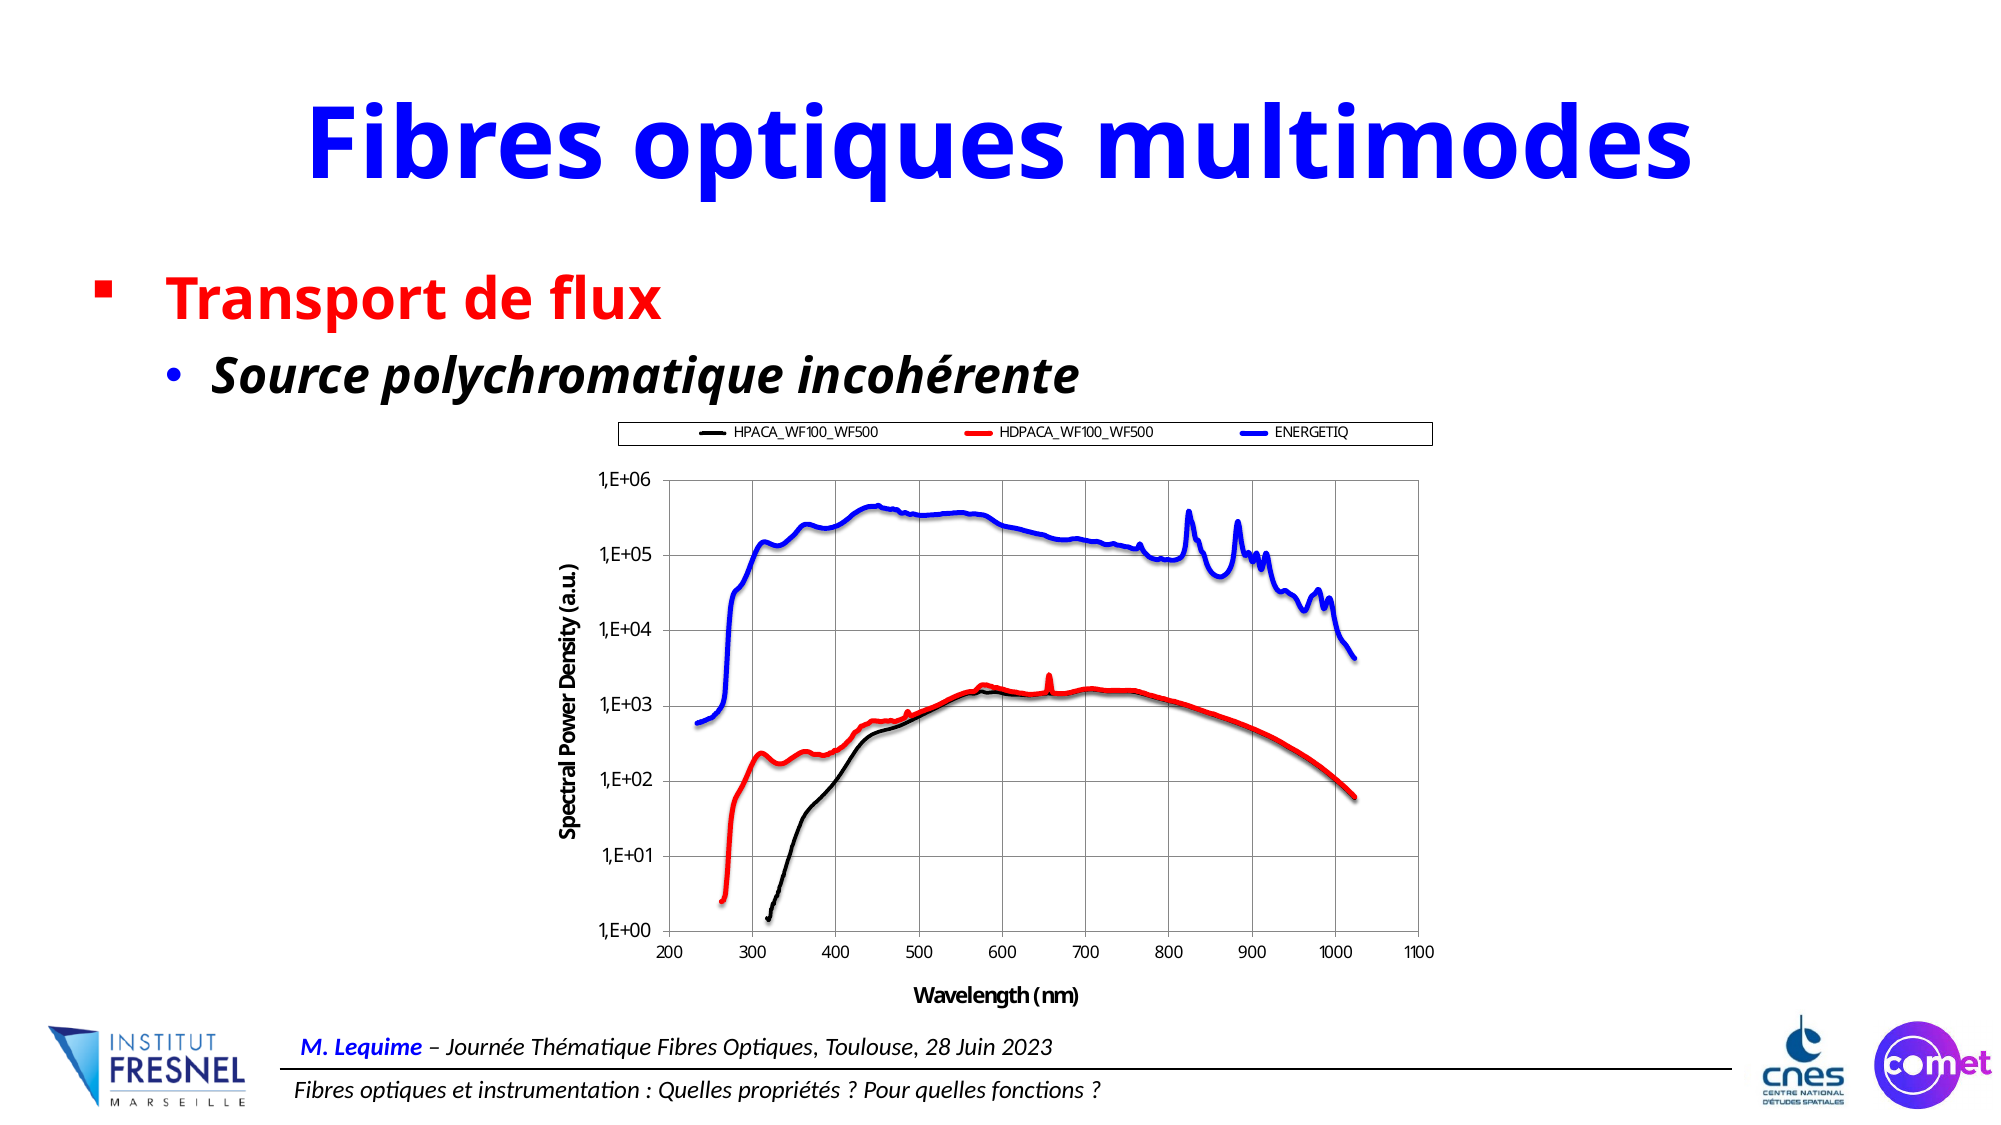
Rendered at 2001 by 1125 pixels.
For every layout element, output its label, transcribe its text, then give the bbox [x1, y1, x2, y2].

picture [1744, 1009, 1857, 1122]
picture [1873, 1020, 1993, 1110]
picture [551, 420, 1457, 1012]
title Fibres optiques multimodes [99, 45, 1900, 233]
list Transport de flux Source polychromatique incohérente [75, 253, 1934, 421]
picture [43, 1021, 250, 1111]
